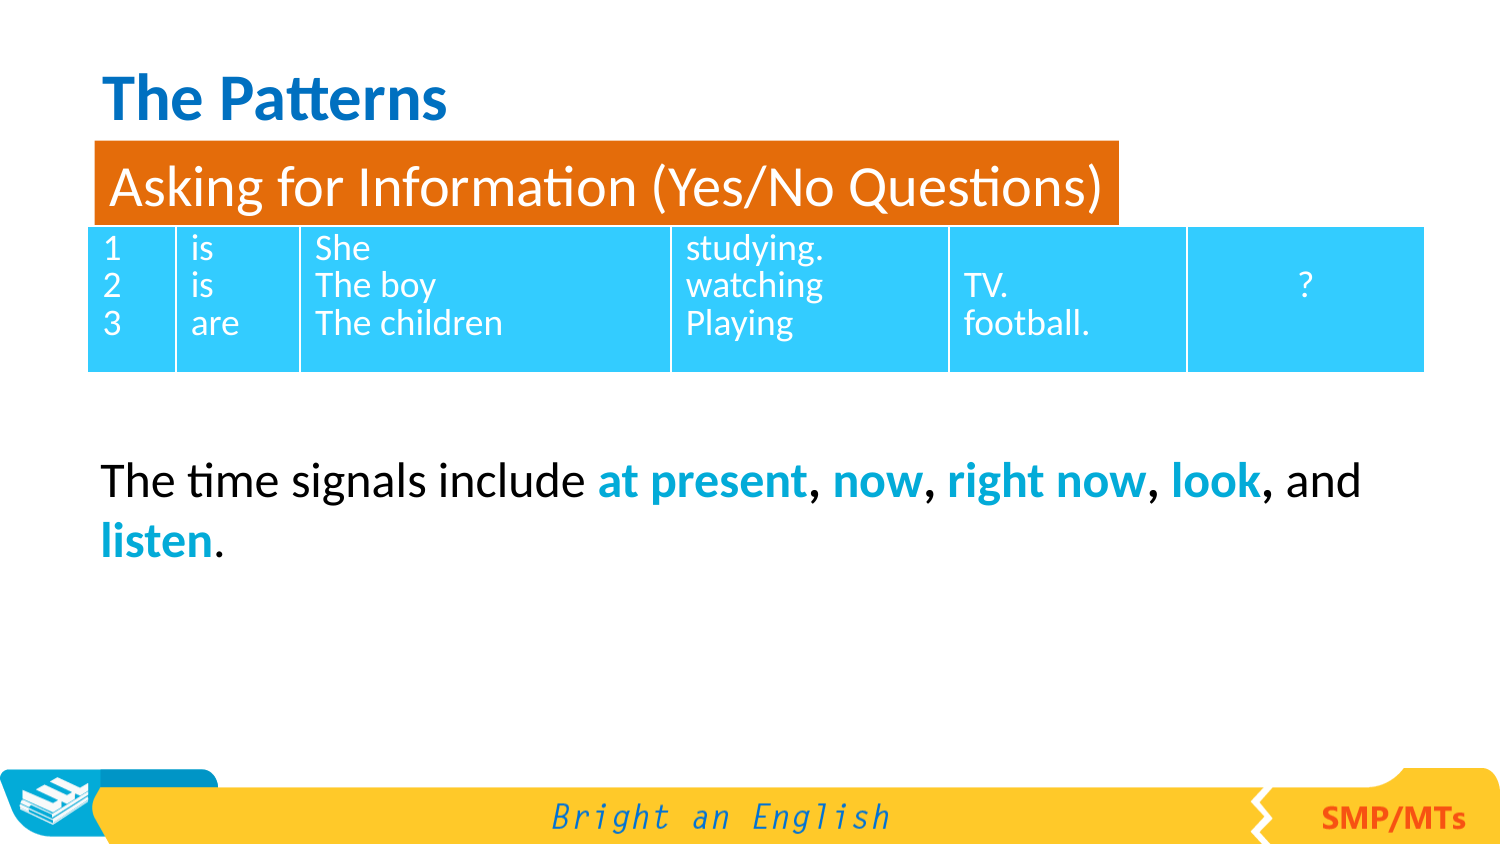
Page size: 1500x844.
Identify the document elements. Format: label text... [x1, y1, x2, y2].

picture [20, 778, 88, 823]
table_header ? [1188, 227, 1424, 372]
text_box Asking for Information (Yes/No Questions) [94, 140, 1119, 225]
table_header TV. football. [950, 227, 1186, 372]
table_header 1 2 3 [88, 227, 175, 372]
picture [0, 768, 1500, 844]
table_header is is are [177, 227, 299, 372]
text_box The Patterns [87, 46, 1075, 142]
table_header studying. watching Playing [672, 227, 948, 372]
text_box The time signals include at present, now, right now, look, and listen. [85, 439, 1425, 575]
table_header She The boy The children [301, 227, 670, 372]
